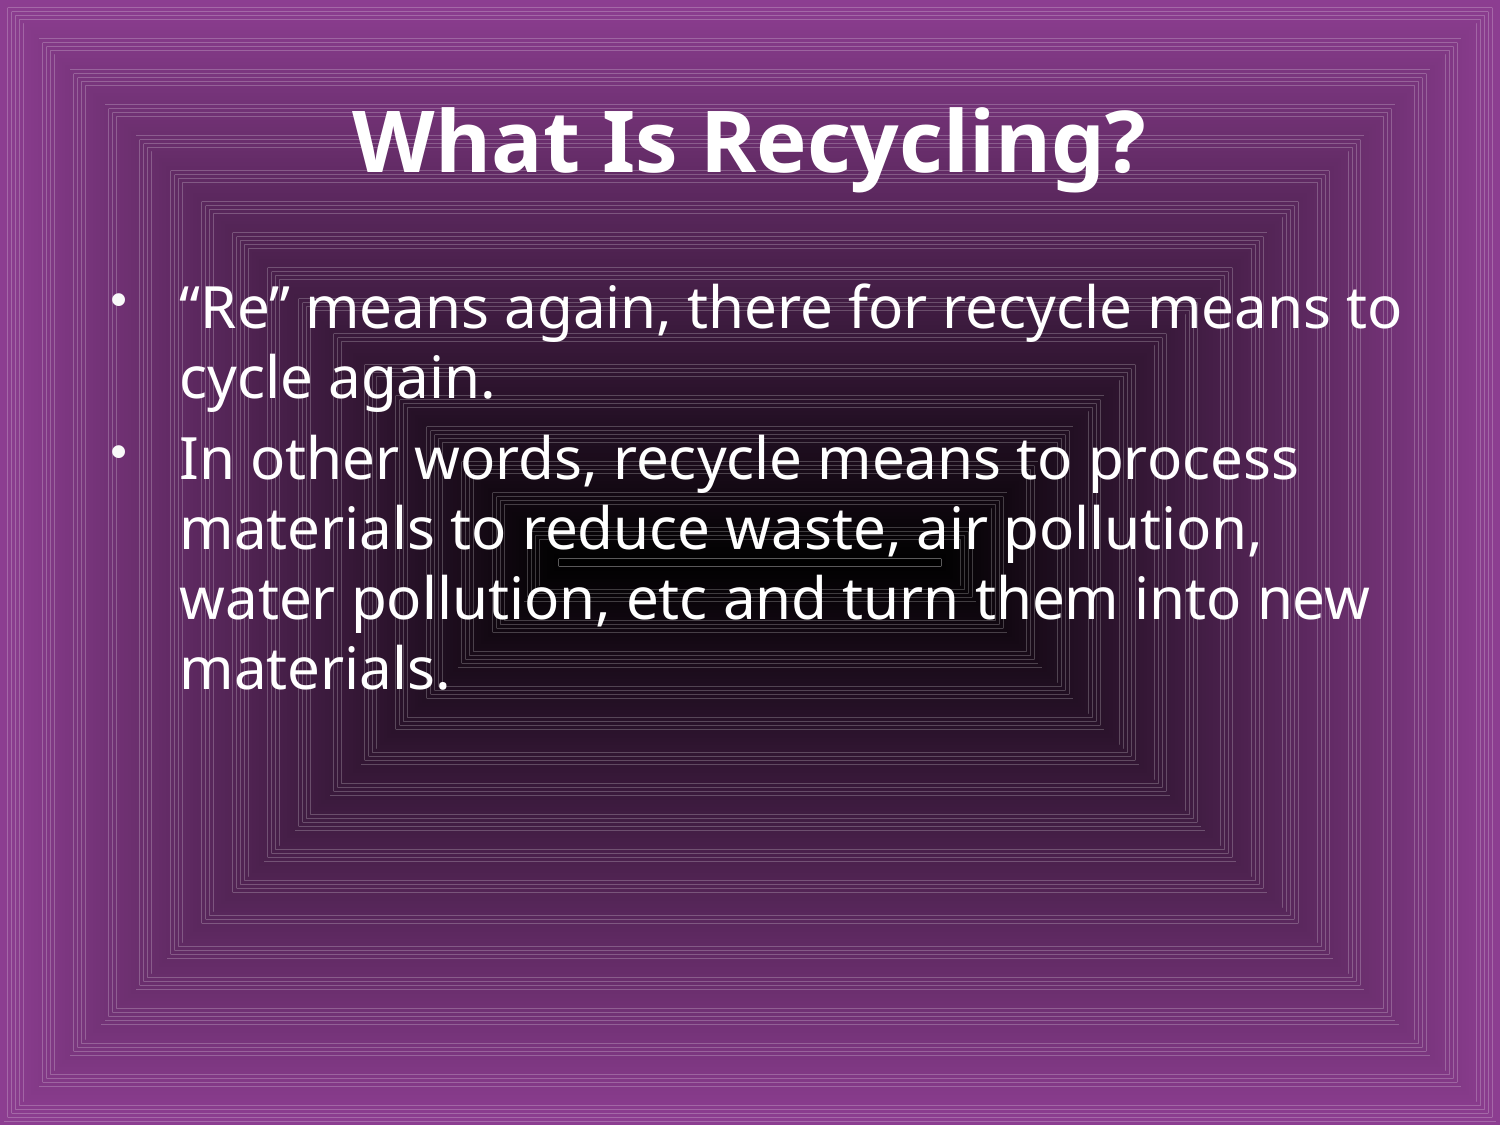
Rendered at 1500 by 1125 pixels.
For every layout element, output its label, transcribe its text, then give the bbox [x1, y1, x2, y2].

title What Is Recycling? [75, 45, 1425, 233]
list “Re” means again, there for recycle means to cycle again. In other words, recycle means to process materials to reduce waste, air pollution, water pollution, etc and turn them into new materials. [75, 262, 1425, 1035]
